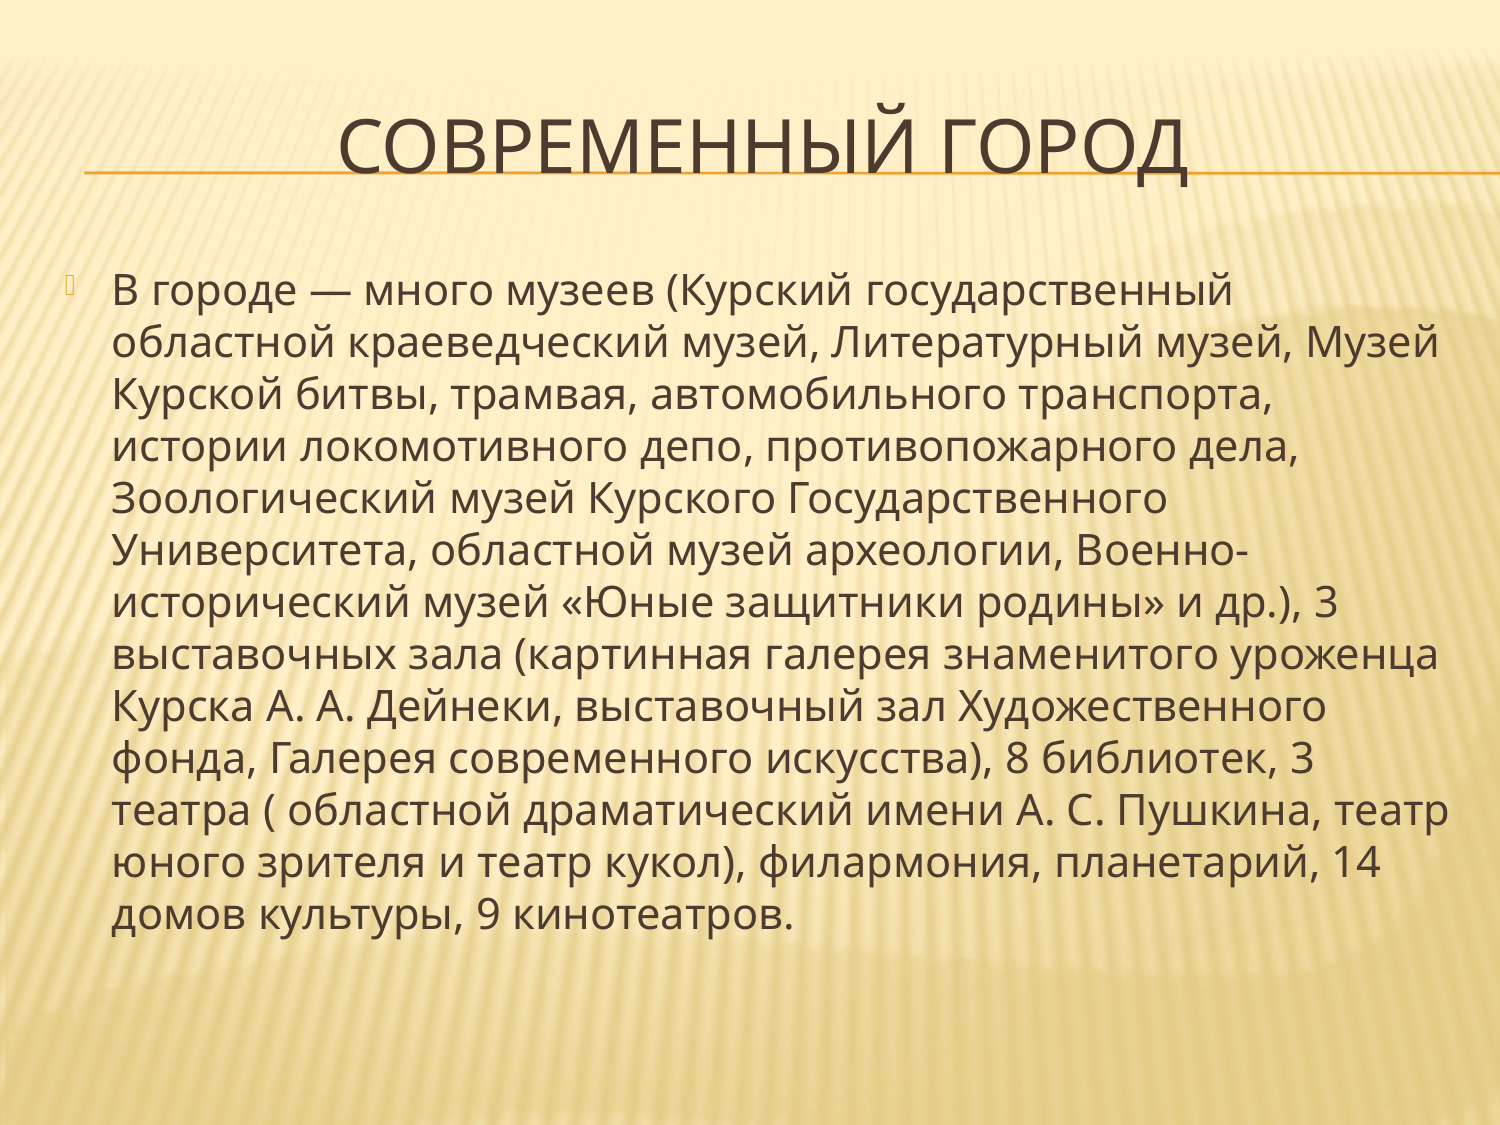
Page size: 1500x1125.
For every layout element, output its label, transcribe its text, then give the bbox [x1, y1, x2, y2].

title Современный город [50, 75, 1475, 213]
list В городе — много музеев (Курский государственный областной краеведческий музей, Литературный музей, Музей Курской битвы, трамвая, автомобильного транспорта, истории локомотивного депо, противопожарного дела, Зоологический музей Курского Государственного Университета, областной музей археологии, Военно-исторический музей «Юные защитники родины» и др.), 3 выставочных зала (картинная галерея знаменитого уроженца Курска А. А. Дейнеки, выставочный зал Художественного фонда, Галерея современного искусства), 8 библиотек, 3 театра ( областной драматический имени А. С. Пушкина, театр юного зрителя и театр кукол), филармония, планетарий, 14 домов культуры, 9 кинотеатров. [50, 254, 1475, 998]
